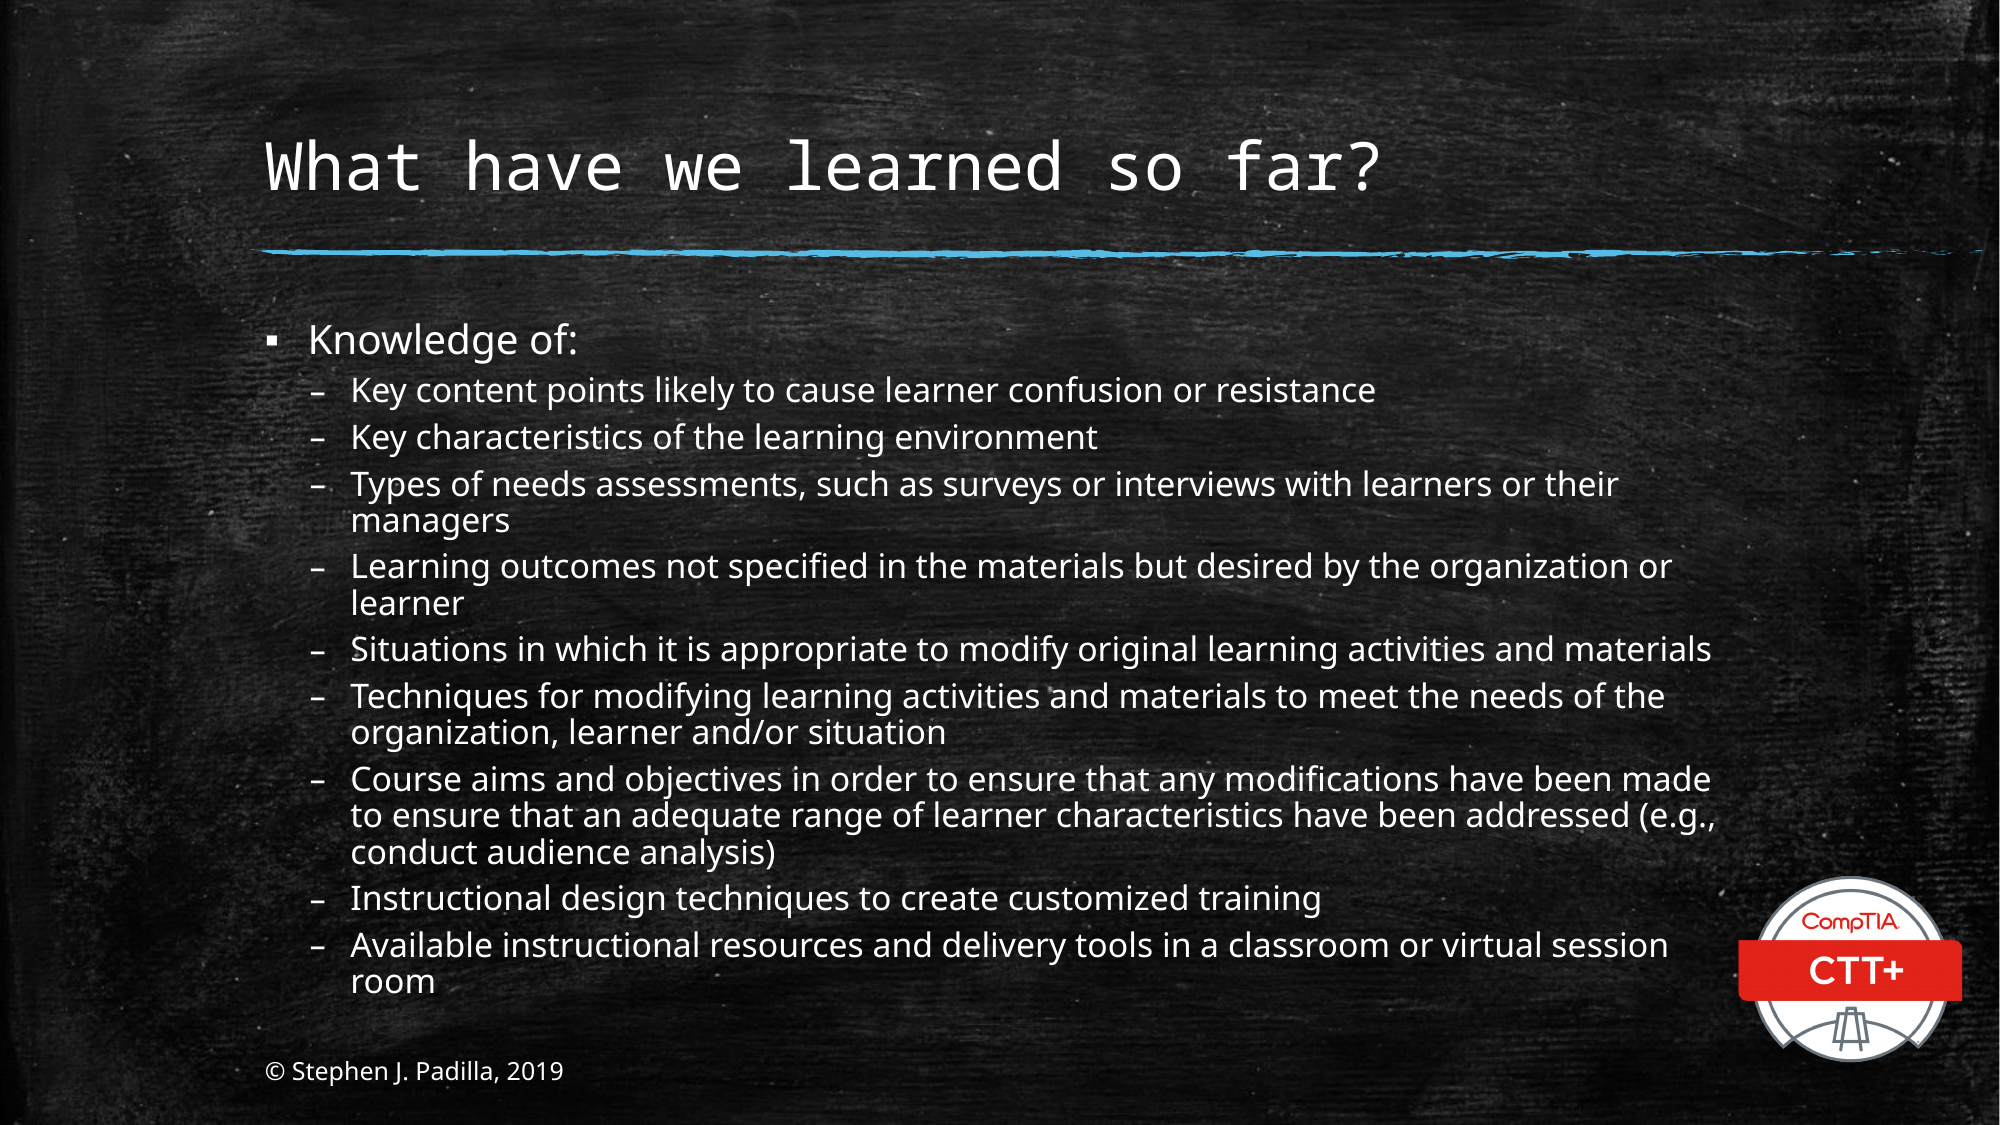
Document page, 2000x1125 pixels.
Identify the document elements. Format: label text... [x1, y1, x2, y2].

picture [1699, 824, 2000, 1125]
footer © Stephen J. Padilla, 2019 [249, 1050, 1288, 1096]
title What have we learned so far? [249, 45, 1750, 213]
list Knowledge of: Key content points likely to cause learner confusion or resistance Key characteristics of the learning environment Types of needs assessments, such as surveys or interviews with learners or their managers Learning outcomes not specified in the materials but desired by the organization or learner Situations in which it is appropriate to modify original learning activities and materials Techniques for modifying learning activities and materials to meet the needs of the organization, learner and/or situation Course aims and objectives in order to ensure that any modifications have been made to ensure that an adequate range of learner characteristics have been addressed (e.g., conduct audience analysis) Instructional design techniques to create customized training Available instructional resources and delivery tools in a classroom or virtual session room [249, 312, 1750, 1013]
